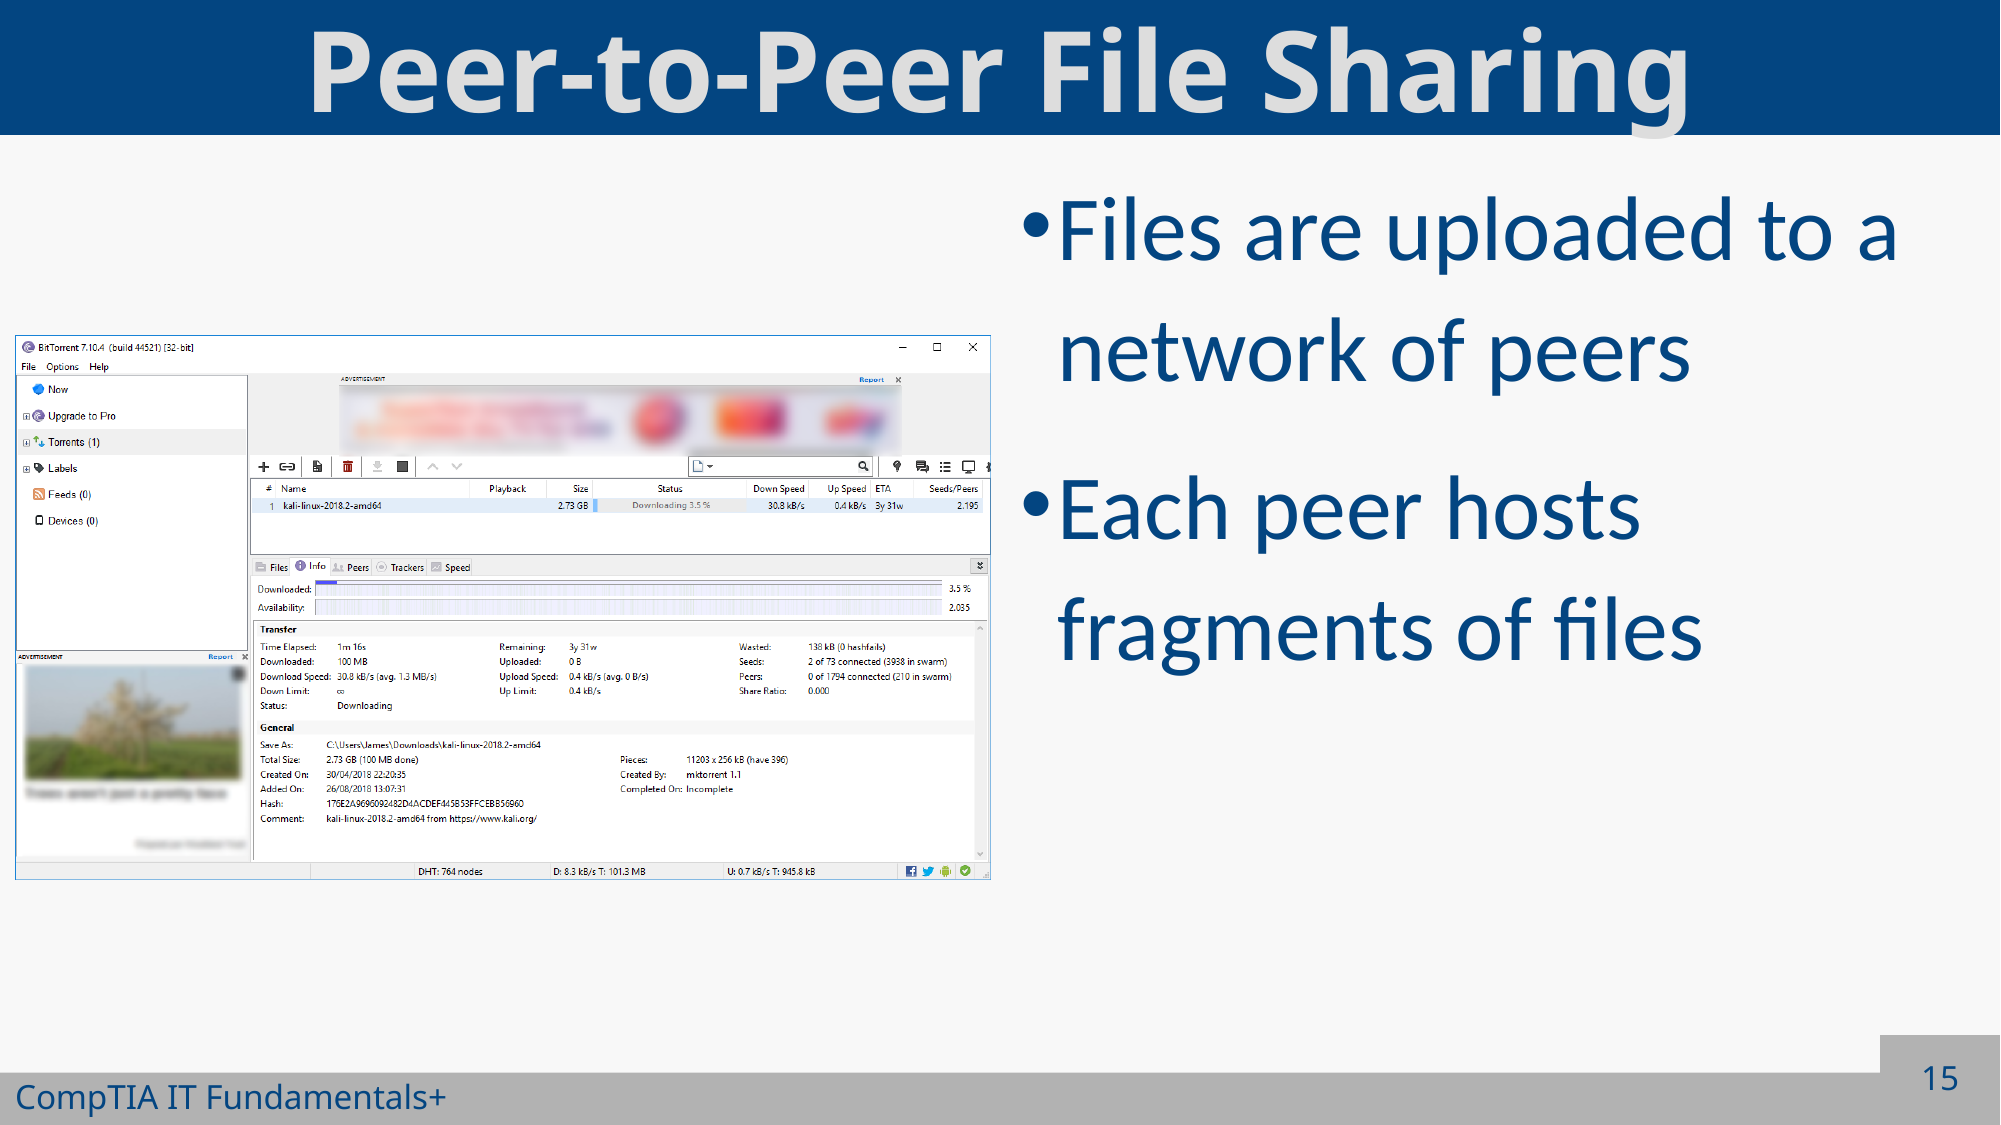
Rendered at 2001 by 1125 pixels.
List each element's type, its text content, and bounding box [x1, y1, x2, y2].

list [15, 335, 991, 880]
footer CompTIA IT Fundamentals+ [0, 1072, 1880, 1125]
title Peer-to-Peer File Sharing [0, 0, 2000, 135]
list Files are uploaded to a network of peers Each peer hosts fragments of files [1005, 149, 1980, 1065]
slide_number 15 [1880, 1035, 2000, 1125]
